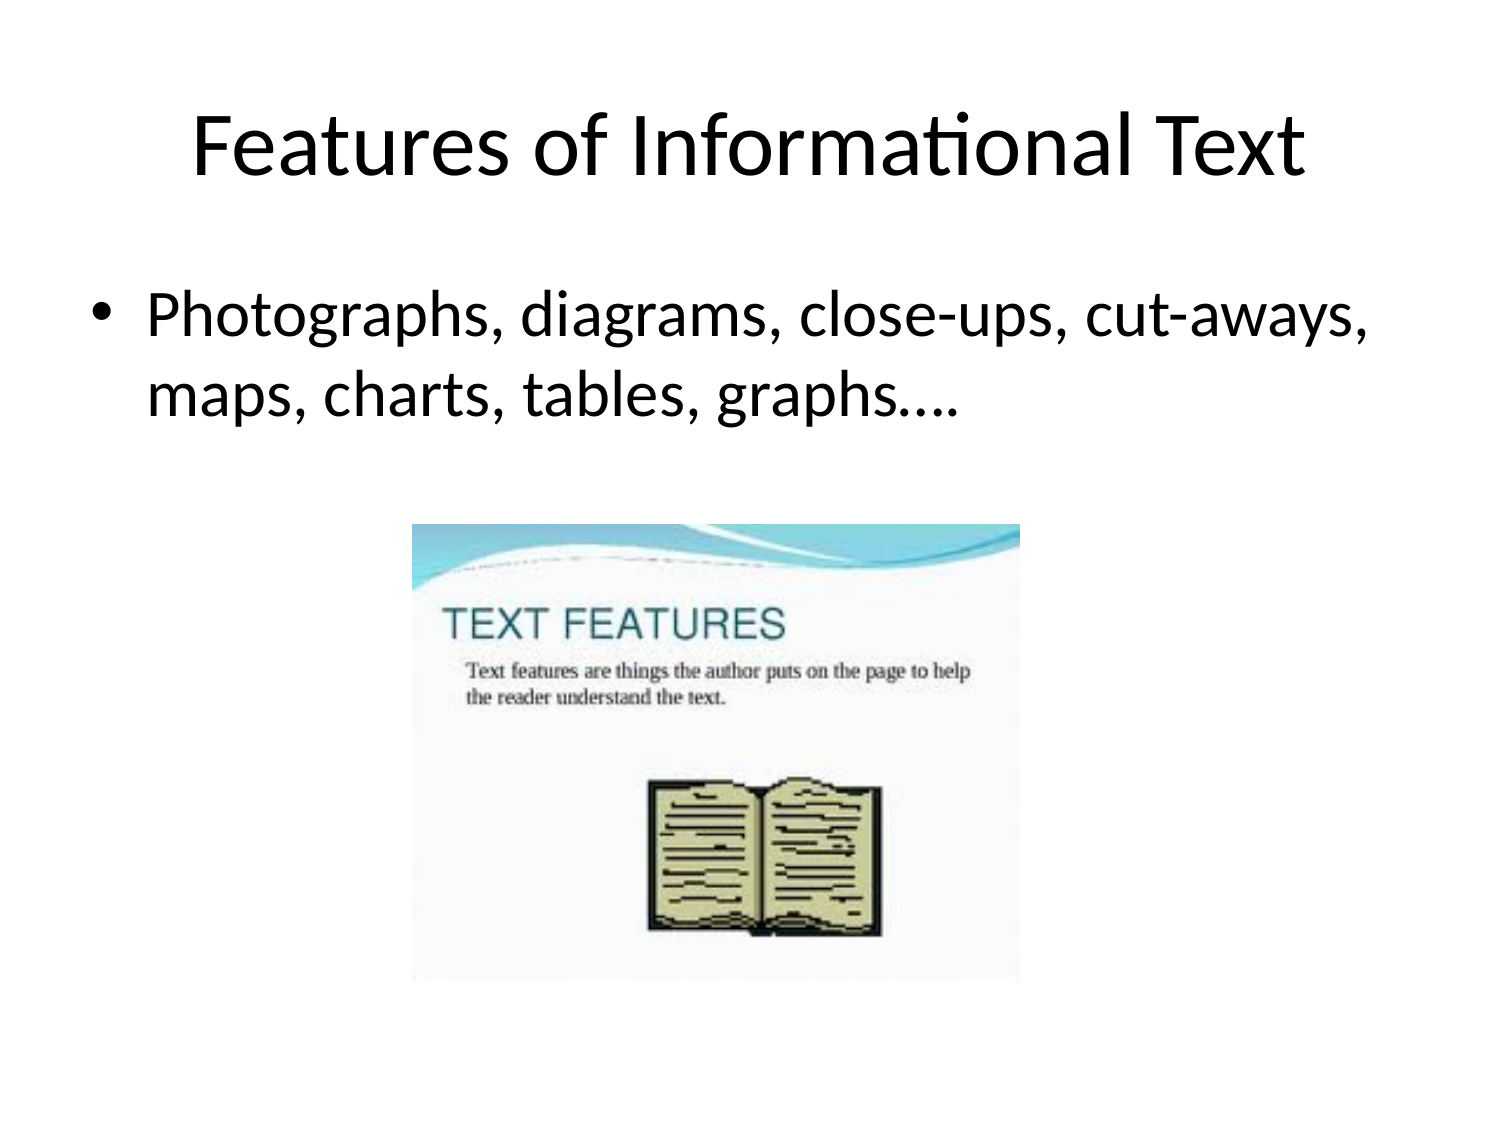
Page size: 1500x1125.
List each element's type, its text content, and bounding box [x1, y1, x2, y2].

title Features of Informational Text [75, 45, 1425, 233]
picture [412, 524, 1020, 983]
list Photographs, diagrams, close-ups, cut-aways, maps, charts, tables, graphs…. [75, 262, 1425, 1005]
